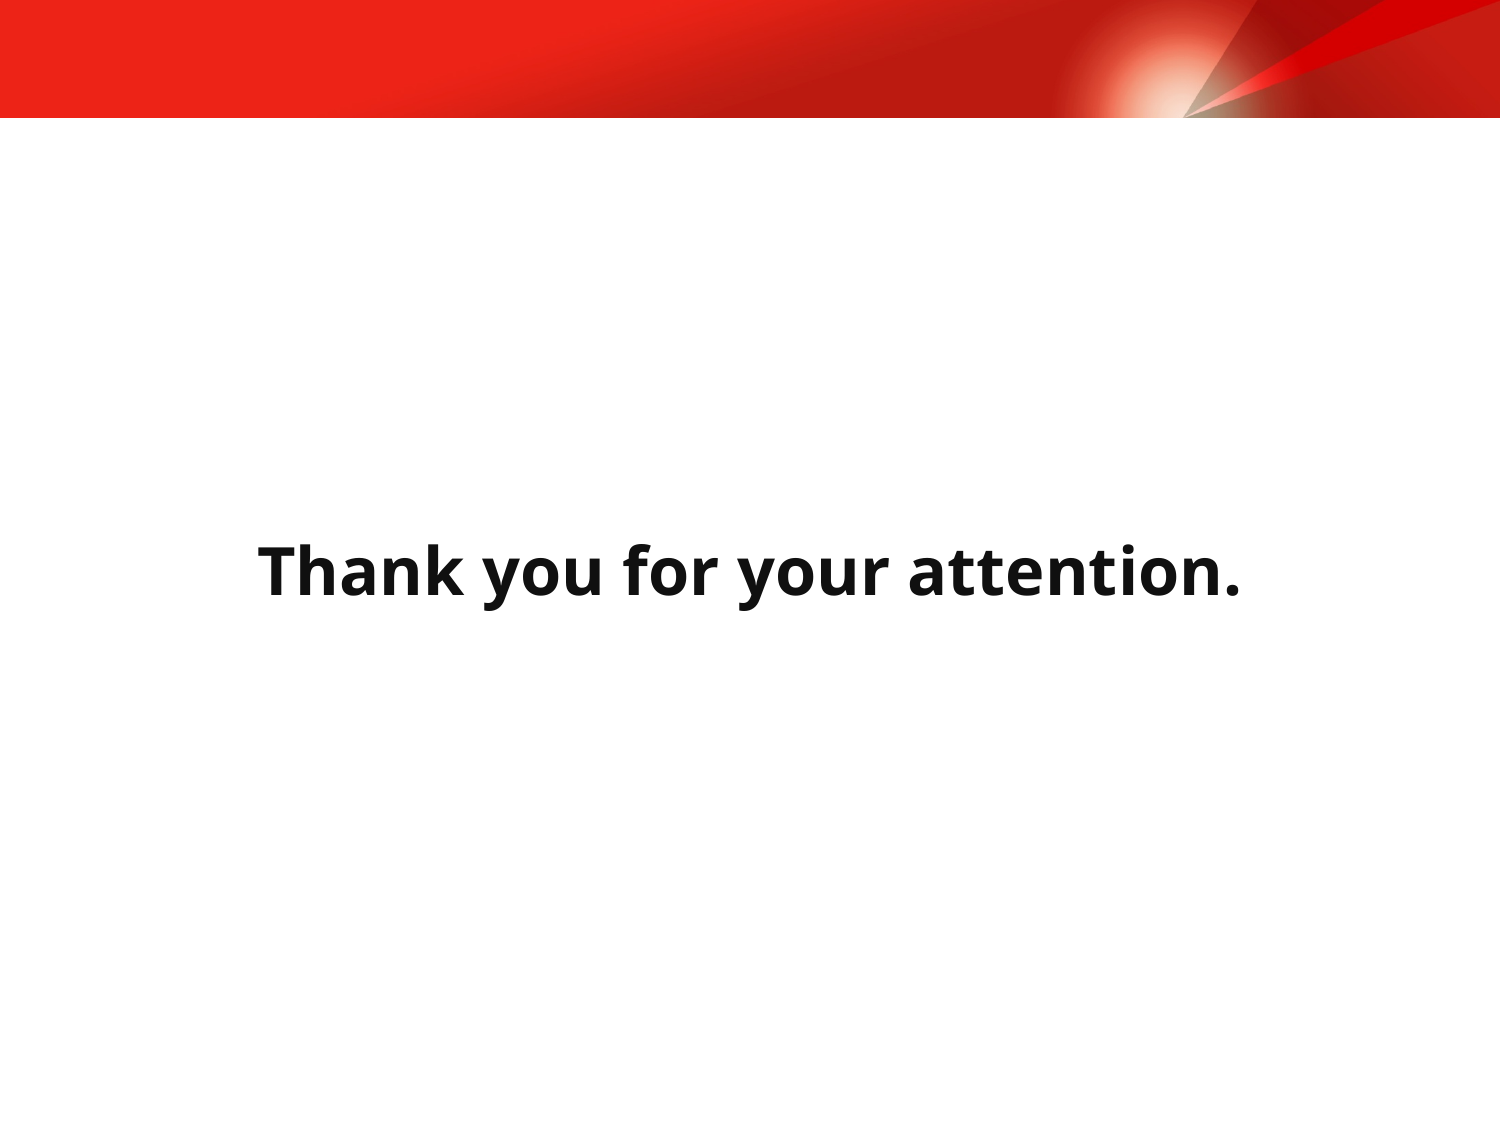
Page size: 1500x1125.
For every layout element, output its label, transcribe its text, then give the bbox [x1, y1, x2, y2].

picture [0, 0, 1500, 118]
title Thank you for your attention. [64, 137, 1436, 1012]
